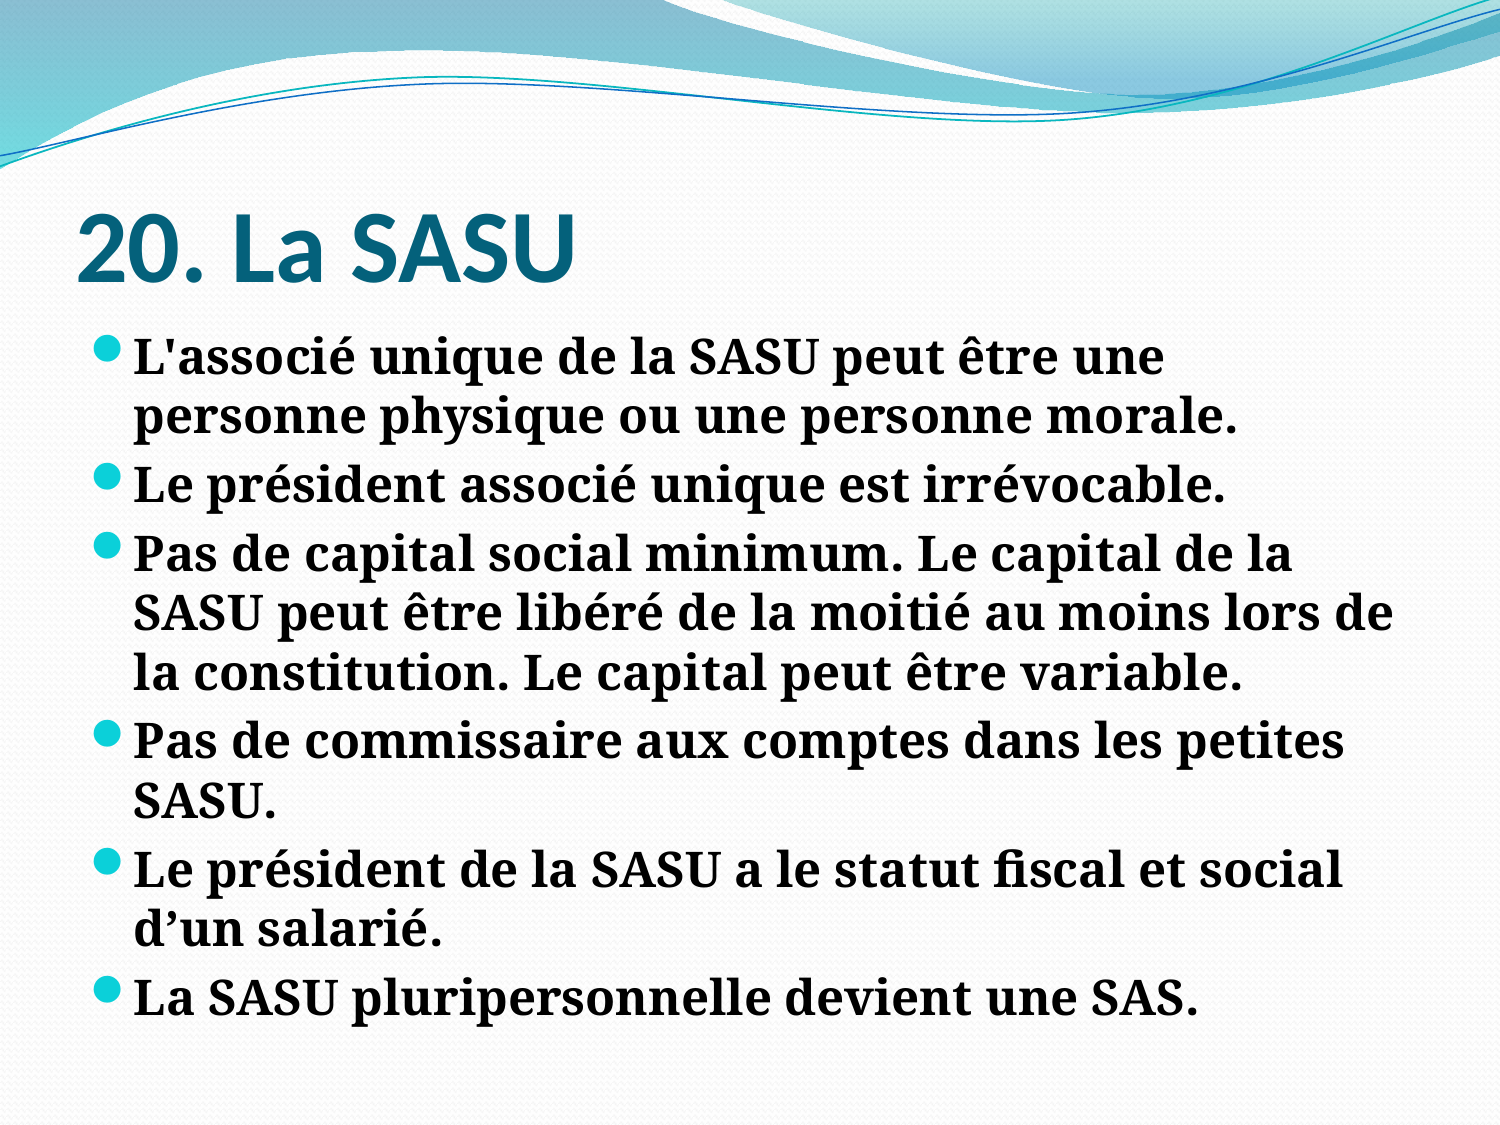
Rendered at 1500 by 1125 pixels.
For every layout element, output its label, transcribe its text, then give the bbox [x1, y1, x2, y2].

list L'associé unique de la SASU peut être une personne physique ou une personne morale. Le président associé unique est irrévocable. Pas de capital social minimum. Le capital de la SASU peut être libéré de la moitié au moins lors de la constitution. Le capital peut être variable. Pas de commissaire aux comptes dans les petites SASU. Le président de la SASU a le statut fiscal et social d’un salarié. La SASU pluripersonnelle devient une SAS. [75, 317, 1425, 1038]
title 20. La SASU [75, 115, 1425, 303]
